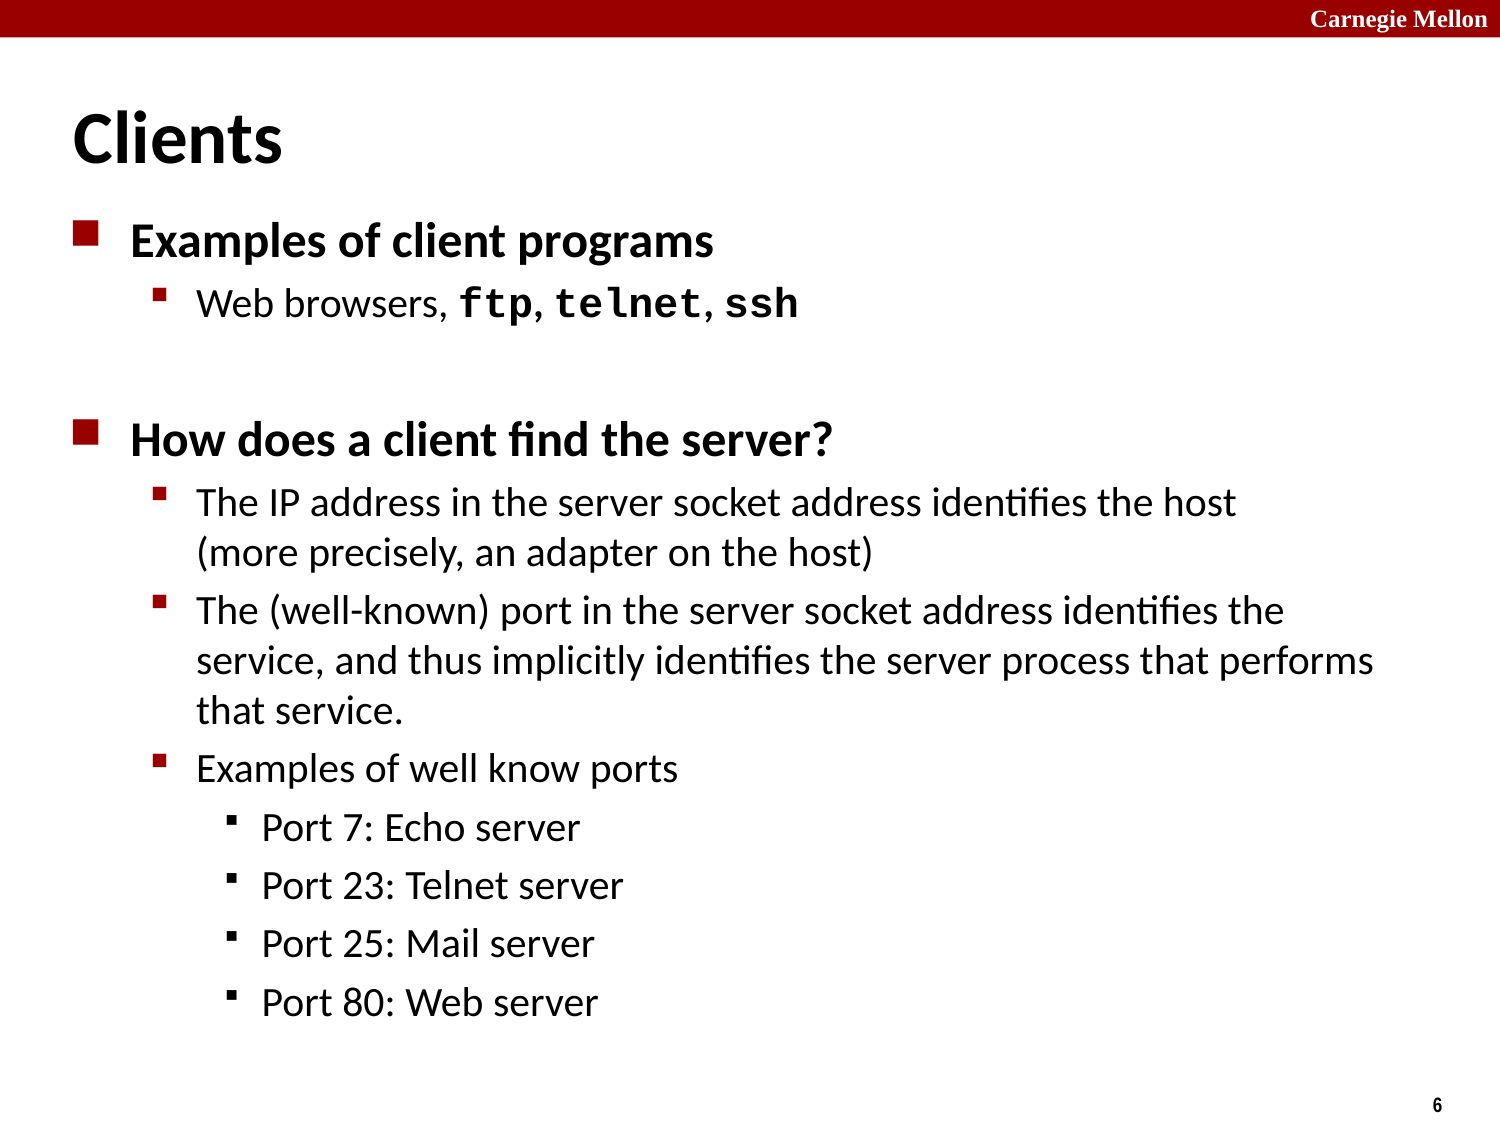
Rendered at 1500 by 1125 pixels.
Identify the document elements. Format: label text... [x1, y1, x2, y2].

list Examples of client programs Web browsers, ftp, telnet, ssh How does a client find the server? The IP address in the server socket address identifies the host (more precisely, an adapter on the host) The (well-known) port in the server socket address identifies the service, and thus implicitly identifies the server process that performs that service. Examples of well know ports Port 7: Echo server Port 23: Telnet server Port 25: Mail server Port 80: Web server [58, 199, 1423, 1088]
title Clients [58, 71, 1305, 197]
